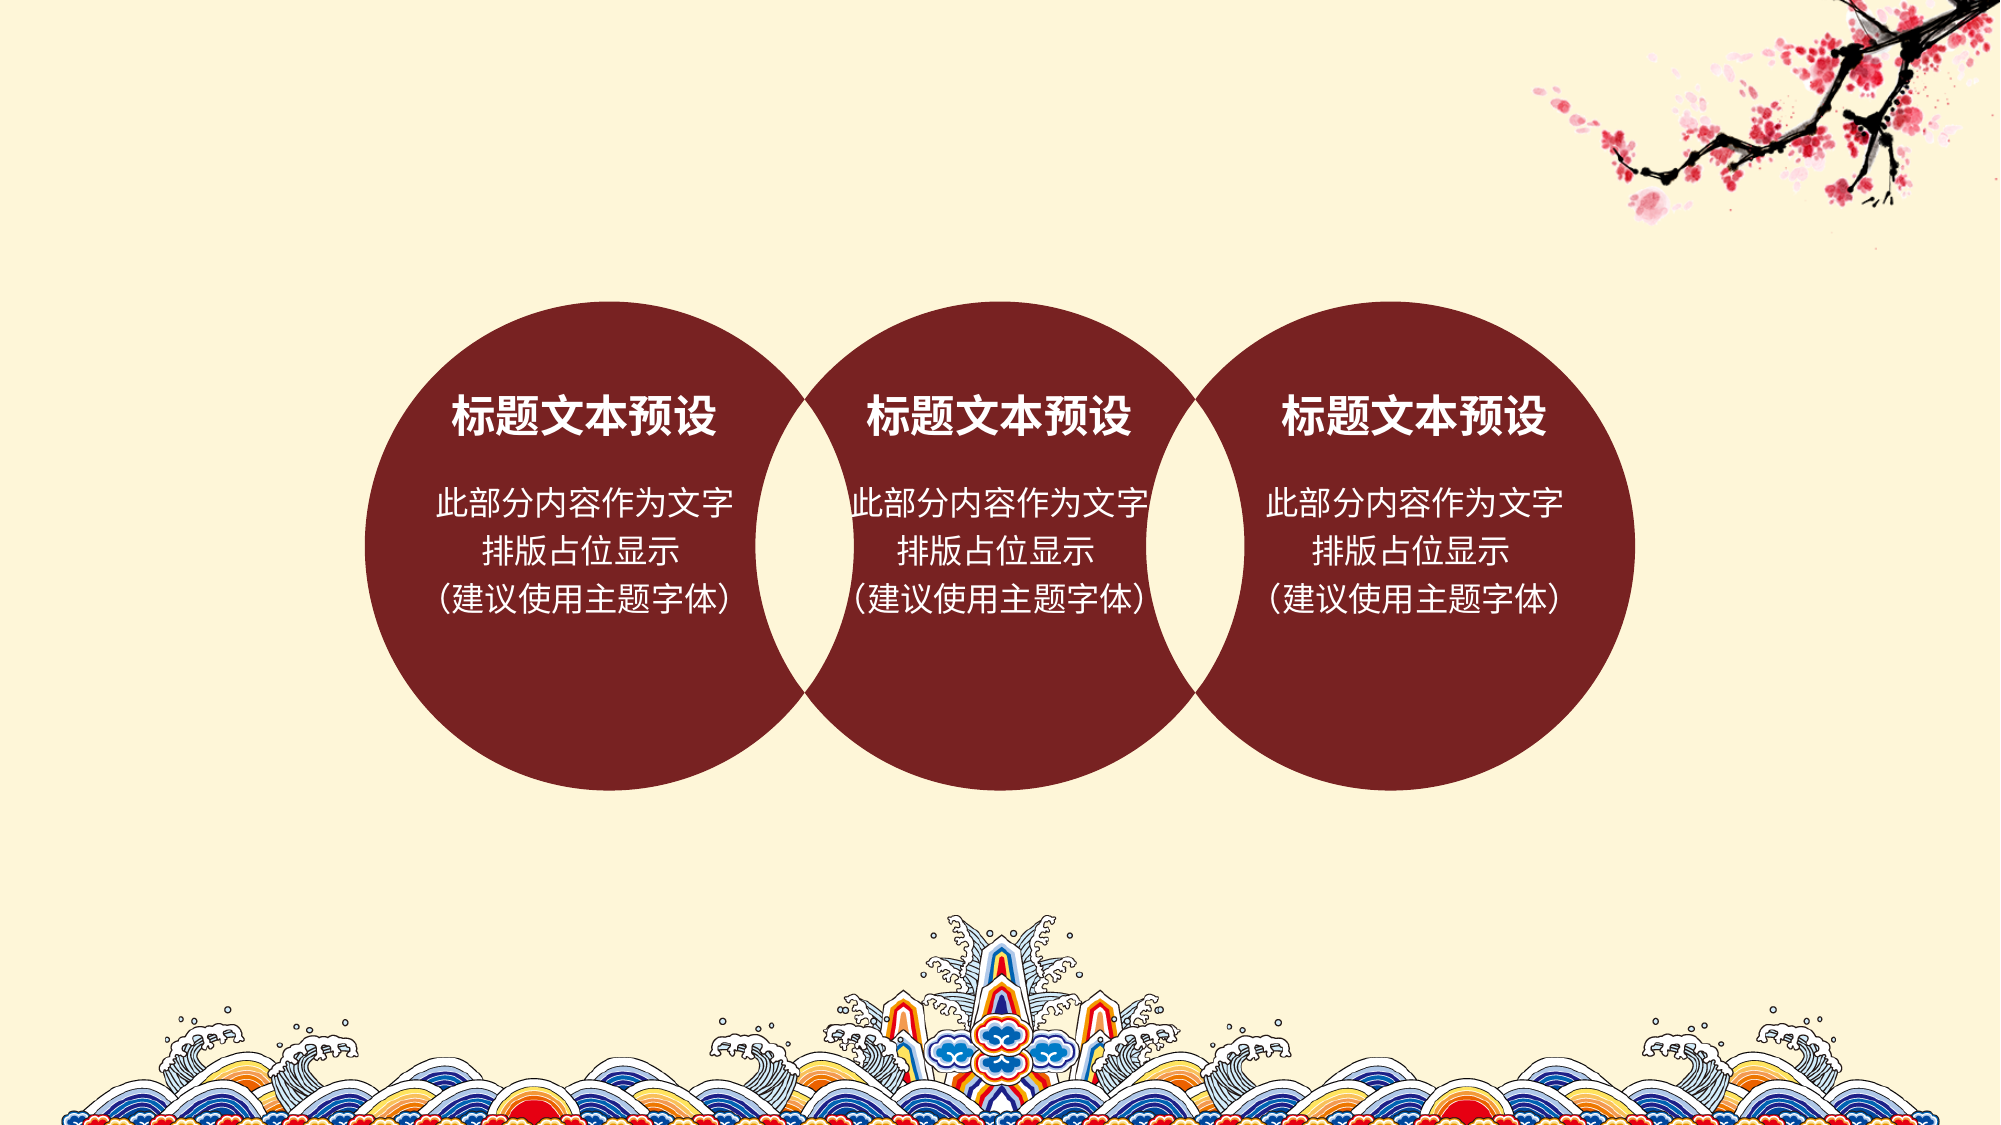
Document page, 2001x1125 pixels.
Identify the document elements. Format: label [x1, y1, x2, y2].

picture [0, 915, 2000, 1125]
text_box [364, 301, 1636, 791]
picture [1530, 0, 2000, 250]
